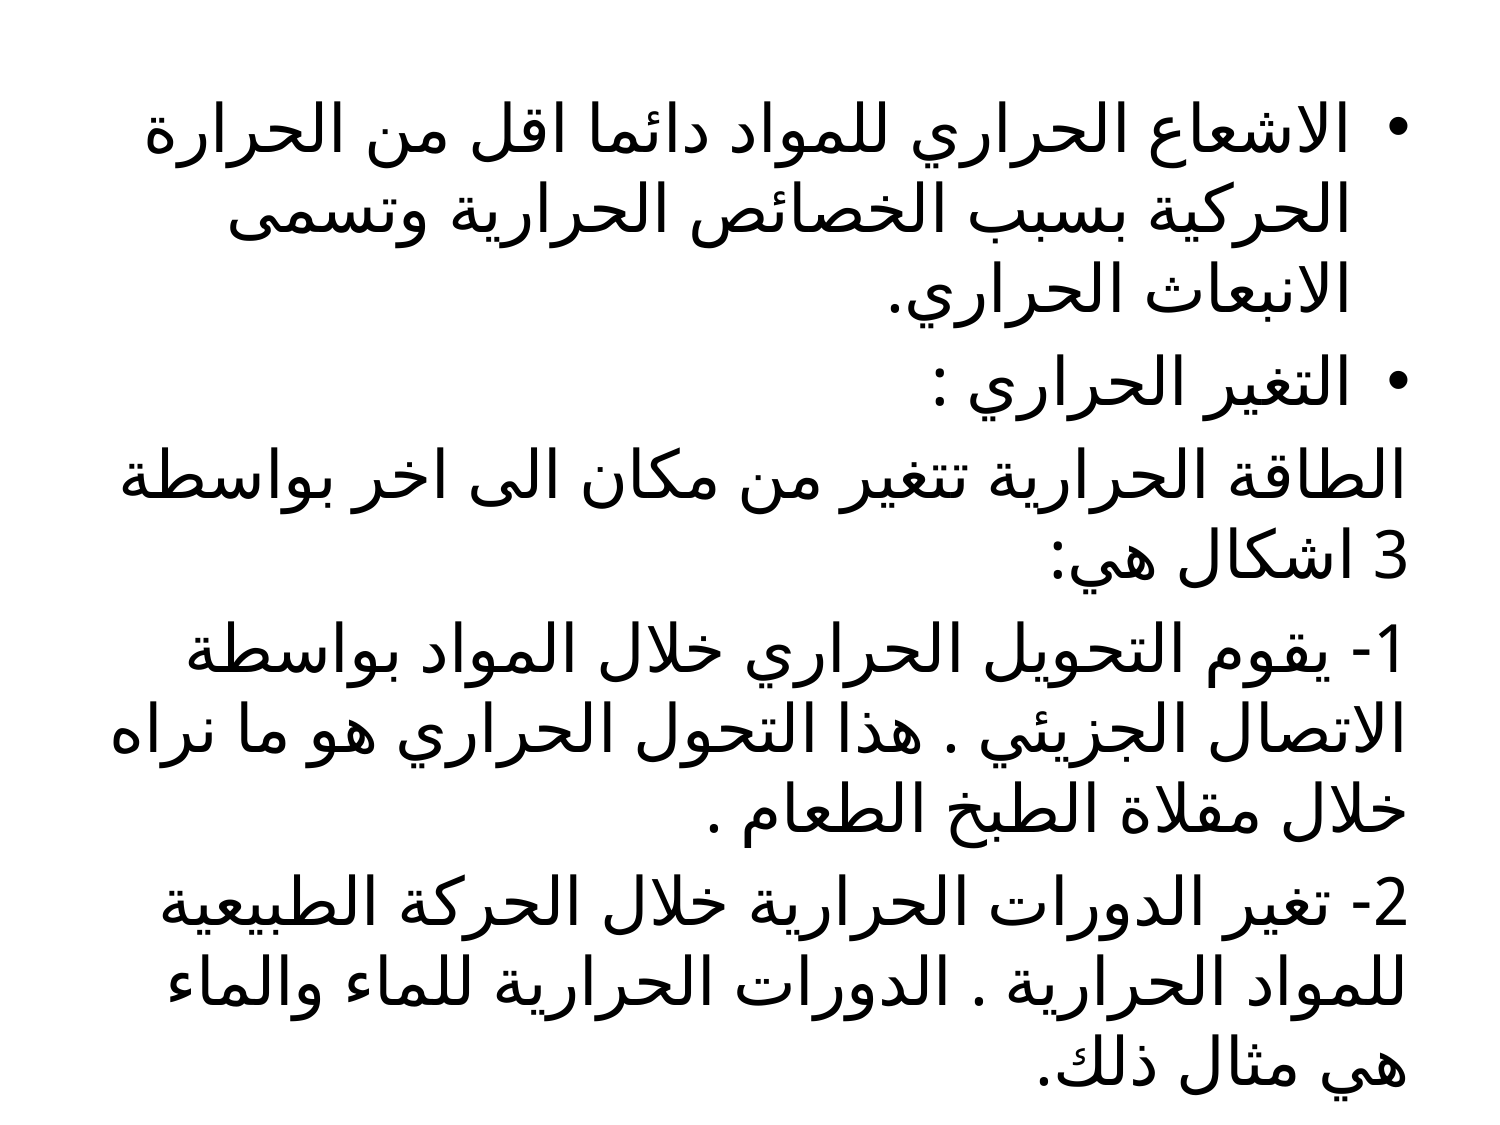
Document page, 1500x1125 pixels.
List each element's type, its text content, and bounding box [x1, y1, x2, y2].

list الاشعاع الحراري للمواد دائما اقل من الحرارة الحركية بسبب الخصائص الحرارية وتسمى الانبعاث الحراري. التغير الحراري : الطاقة الحرارية تتغير من مكان الى اخر بواسطة 3 اشكال هي: 1- يقوم التحويل الحراري خلال المواد بواسطة الاتصال الجزيئي . هذا التحول الحراري هو ما نراه خلال مقلاة الطبخ الطعام . 2- تغير الدورات الحرارية خلال الحركة الطبيعية للمواد الحرارية . الدورات الحرارية للماء والماء هي مثال ذلك. [75, 78, 1425, 1005]
